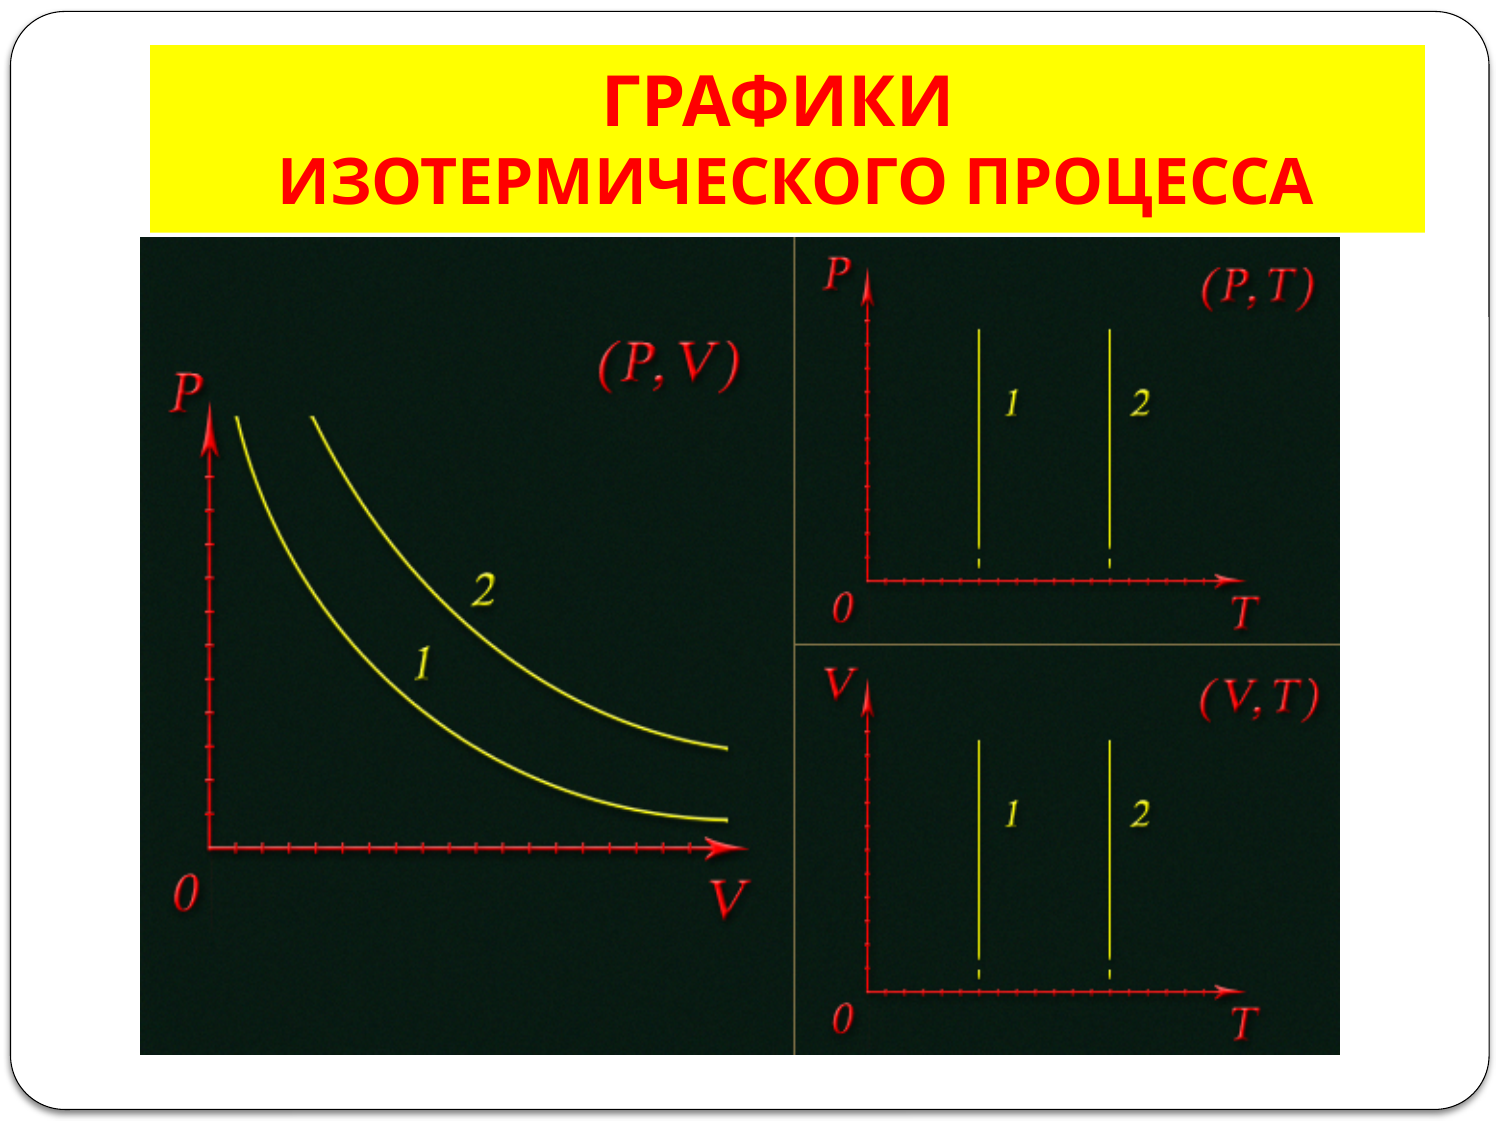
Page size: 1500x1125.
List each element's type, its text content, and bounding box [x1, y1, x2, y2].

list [140, 237, 1340, 1055]
title ГРАФИКИ ИЗОТЕРМИЧЕСКОГО ПРОЦЕССА [150, 45, 1425, 233]
